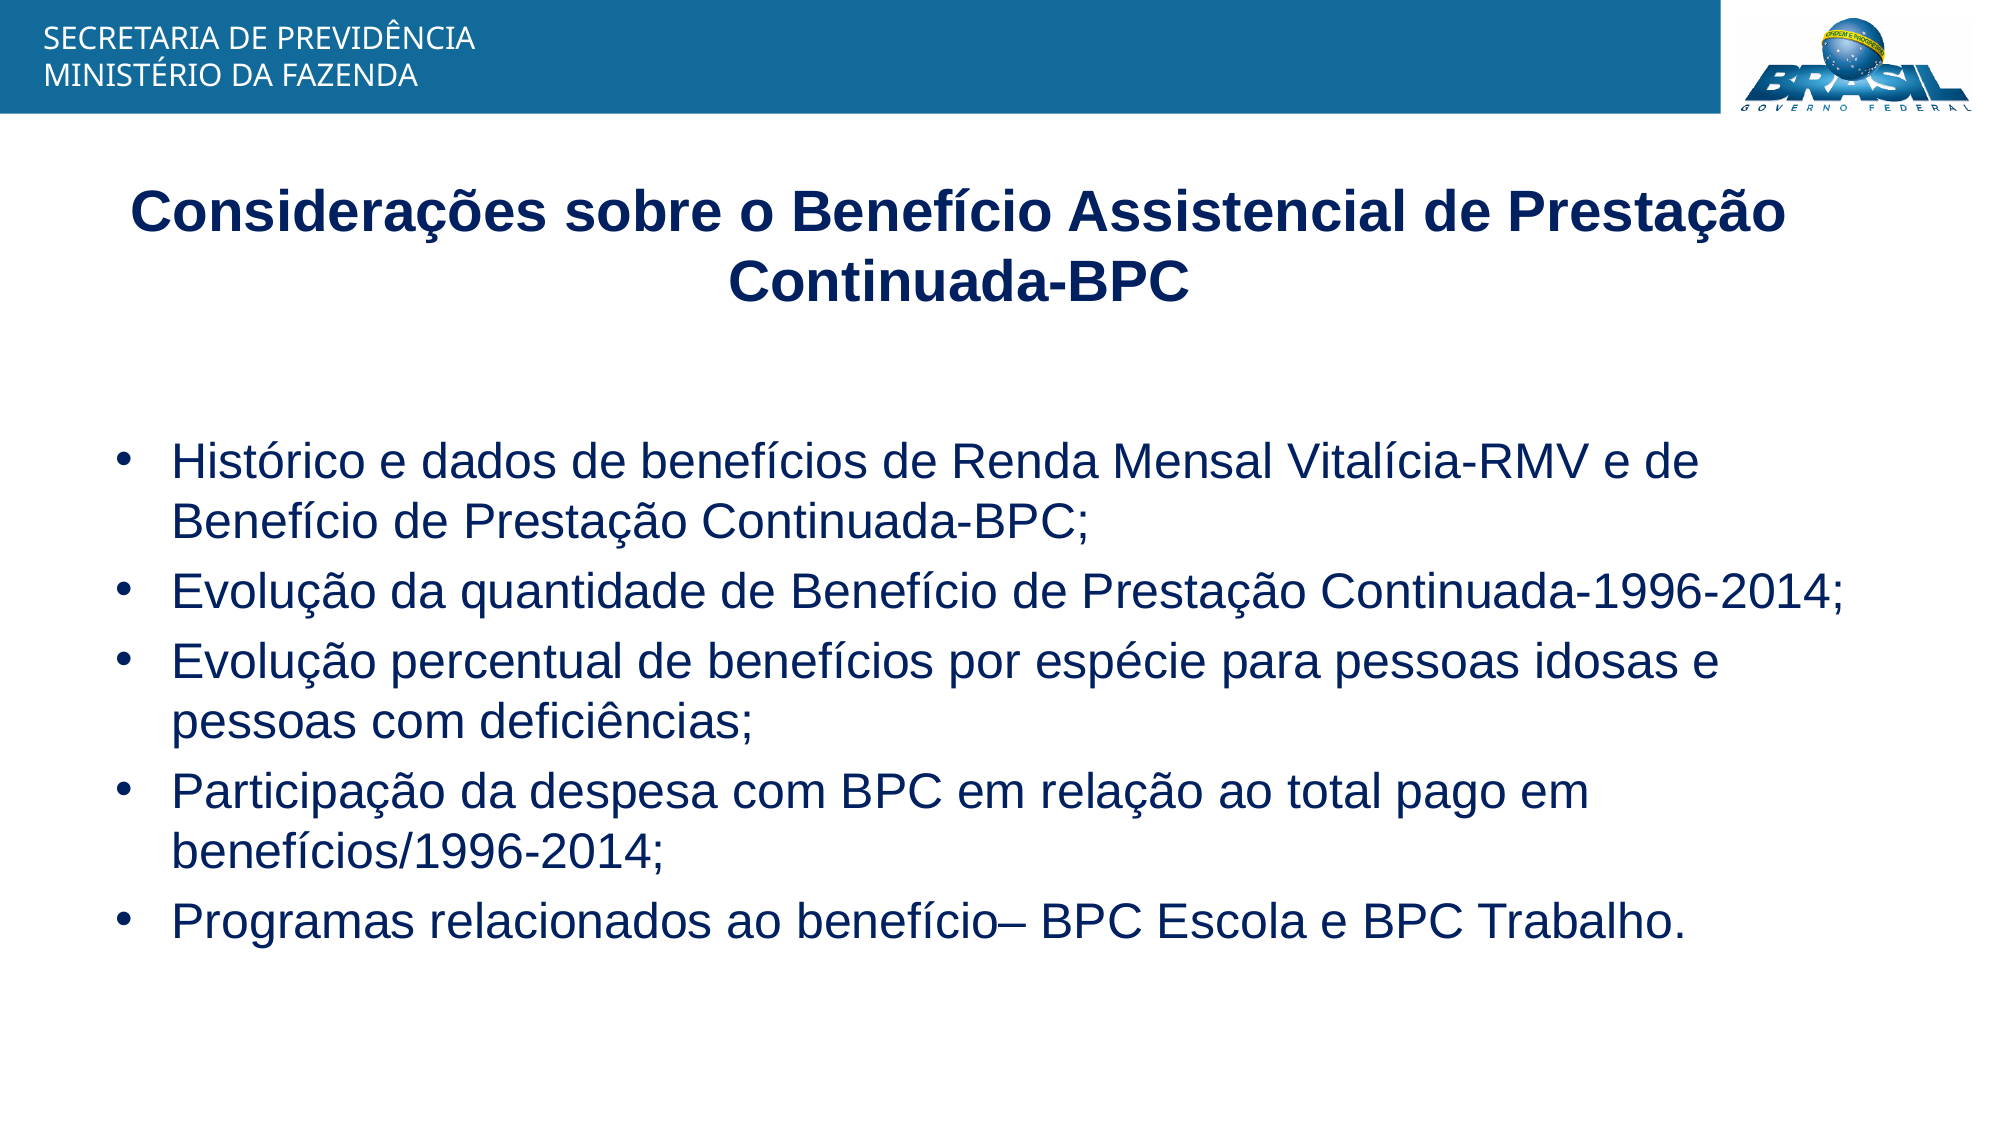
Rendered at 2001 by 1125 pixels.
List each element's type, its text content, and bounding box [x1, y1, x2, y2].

title Considerações sobre o Benefício Assistencial de Prestação Continuada-BPC [19, 148, 1901, 337]
picture [1741, 18, 1972, 111]
list Histórico e dados de benefícios de Renda Mensal Vitalícia-RMV e de Benefício de Prestação Continuada-BPC; Evolução da quantidade de Benefício de Prestação Continuada-1996-2014; Evolução percentual de benefícios por espécie para pessoas idosas e pessoas com deficiências; Participação da despesa com BPC em relação ao total pago em benefícios/1996-2014; Programas relacionados ao benefício– BPC Escola e BPC Trabalho. [100, 420, 1901, 980]
